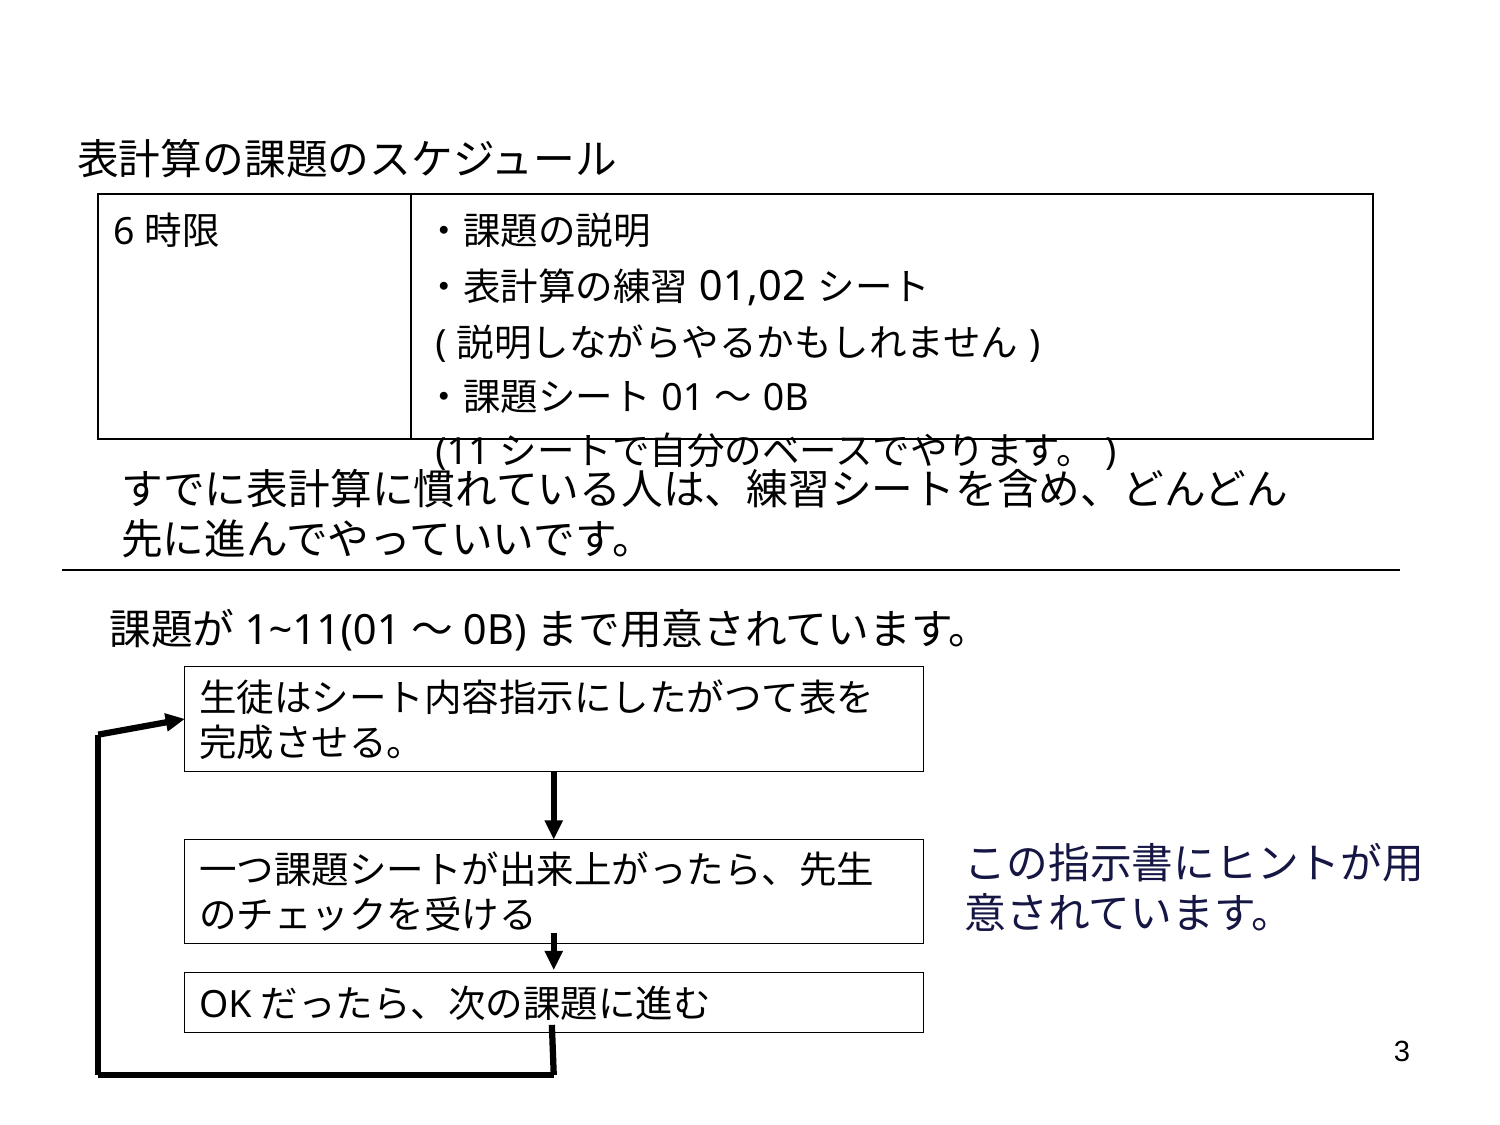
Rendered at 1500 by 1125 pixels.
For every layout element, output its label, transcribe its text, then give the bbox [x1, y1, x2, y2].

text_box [98, 666, 924, 1075]
text_box 表計算の課題のスケジュール [62, 125, 1463, 190]
slide_number 3 [1074, 1024, 1425, 1103]
table_header ・課題の説明 ・表計算の練習01,02シート (説明しながらやるかもしれません) ・課題シート01～0B (11シートで自分のベースでやります。) [412, 195, 1372, 438]
table_header 6時限 [99, 195, 410, 438]
text_box 課題が1~11(01～0B)まで用意されています。 [94, 595, 1345, 660]
text_box すでに表計算に慣れている人は、練習シートを含め、どんどん先に進んでやっていいです。 [106, 455, 1307, 569]
text_box この指示書にヒントが用意されています。 [949, 828, 1463, 944]
